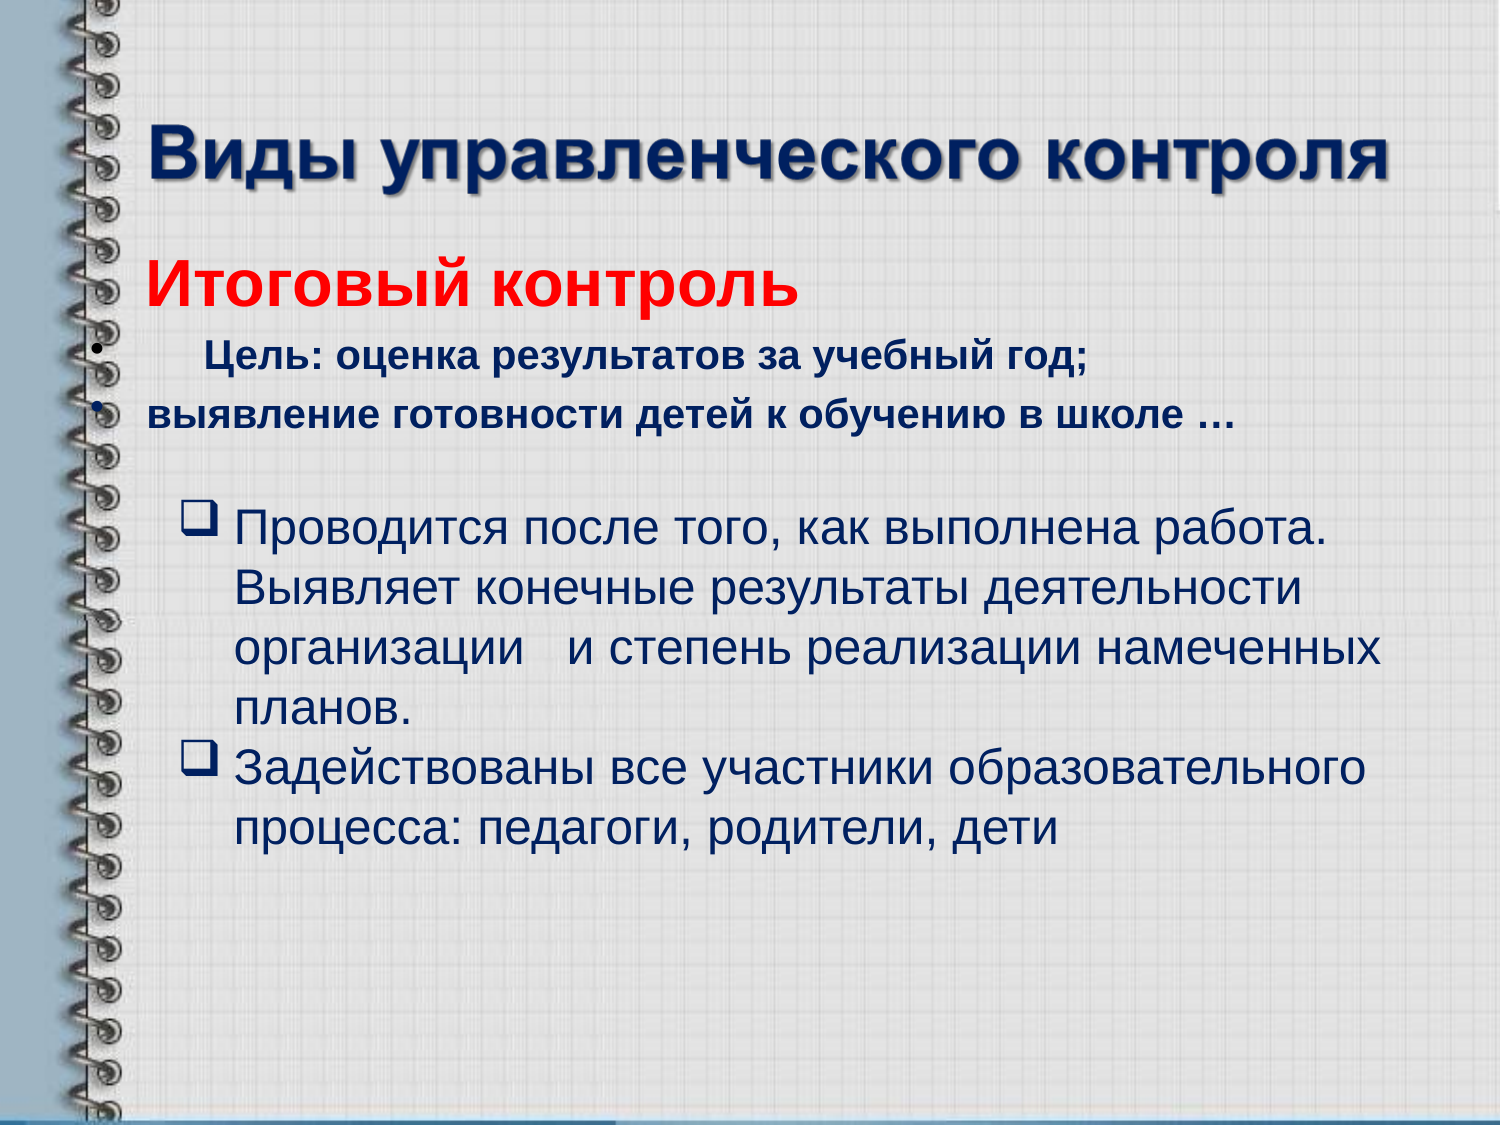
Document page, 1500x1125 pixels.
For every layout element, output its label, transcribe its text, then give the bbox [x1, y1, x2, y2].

text_box Проводится после того, как выполнена работа. Выявляет конечные результаты деятельности организации и степень реализации намеченных планов. Задействованы все участники образовательного процесса: педагоги, родители, дети [162, 487, 1500, 923]
picture [0, 0, 1500, 1125]
list Итоговый контроль Цель: оценка результатов за учебный год; выявление готовности детей к обучению в школе … [74, 232, 1426, 1006]
